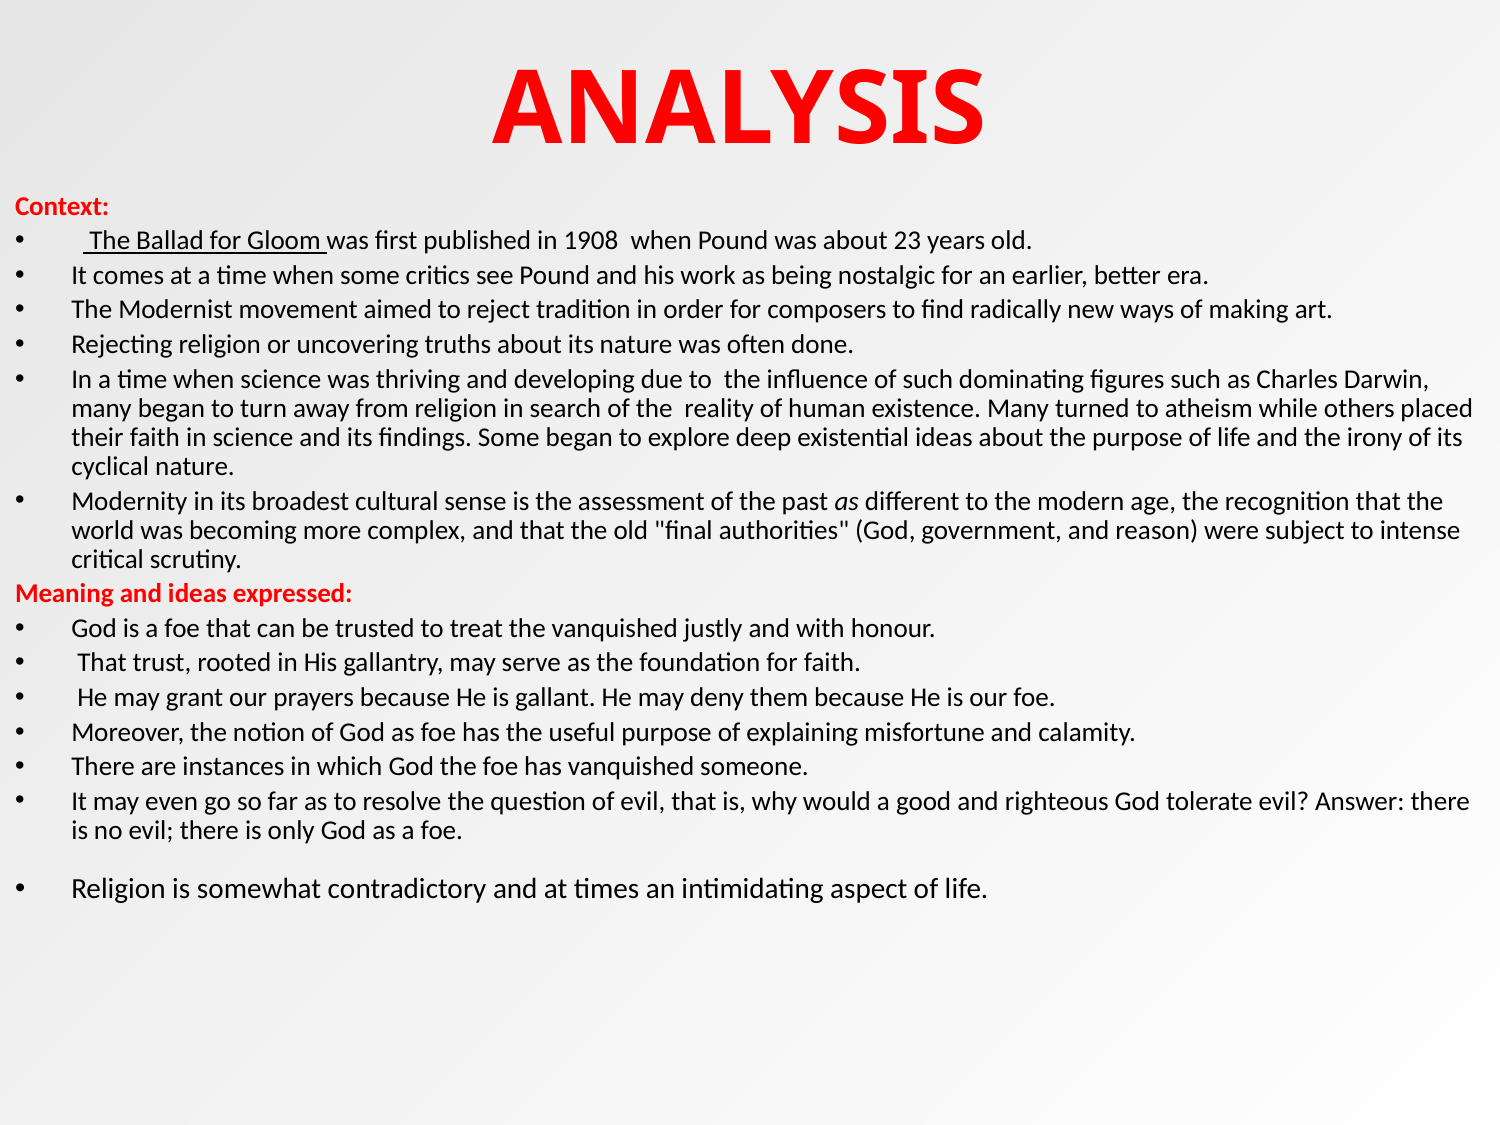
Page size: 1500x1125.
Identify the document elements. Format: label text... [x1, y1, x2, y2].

title ANALYSIS [64, 30, 1416, 174]
list Context: The Ballad for Gloom was first published in 1908 when Pound was about 23 years old. It comes at a time when some critics see Pound and his work as being nostalgic for an earlier, better era. The Modernist movement aimed to reject tradition in order for composers to find radically new ways of making art. Rejecting religion or uncovering truths about its nature was often done. In a time when science was thriving and developing due to the influence of such dominating figures such as Charles Darwin, many began to turn away from religion in search of the reality of human existence. Many turned to atheism while others placed their faith in science and its findings. Some began to explore deep existential ideas about the purpose of life and the irony of its cyclical nature. Modernity in its broadest cultural sense is the assessment of the past as different to the modern age, the recognition that the world was becoming more complex, and that the old "final authorities" (God, government, and reason) were subject to intense critical scrutiny. Meaning and ideas expressed: God is a foe that can be trusted to treat the vanquished justly and with honour. That trust, rooted in His gallantry, may serve as the foundation for faith. He may grant our prayers because He is gallant. He may deny them because He is our foe. Moreover, the notion of God as foe has the useful purpose of explaining misfortune and calamity. There are instances in which God the foe has vanquished someone. It may even go so far as to resolve the question of evil, that is, why would a good and righteous God tolerate evil? Answer: there is no evil; there is only God as a foe. Religion is somewhat contradictory and at times an intimidating aspect of life. [0, 184, 1500, 1125]
